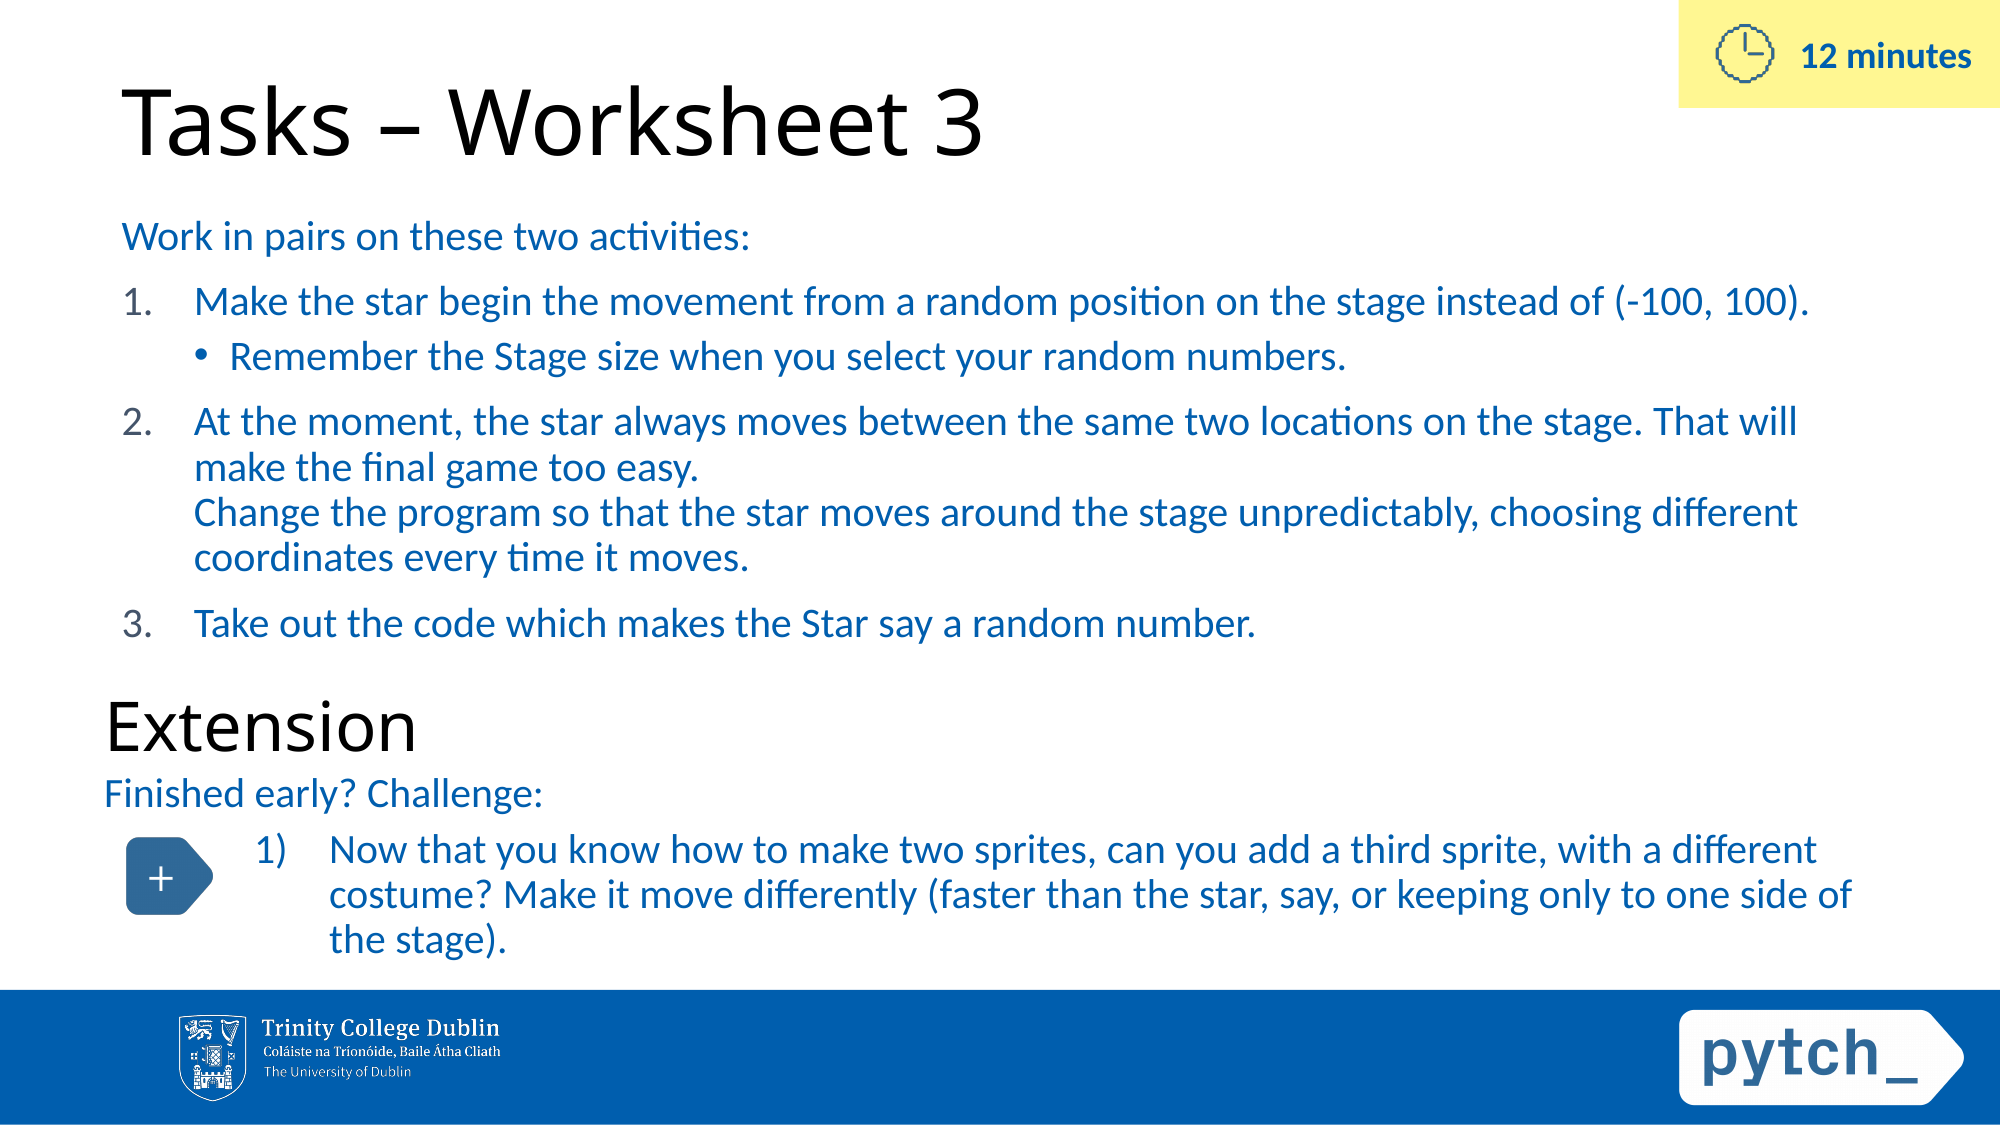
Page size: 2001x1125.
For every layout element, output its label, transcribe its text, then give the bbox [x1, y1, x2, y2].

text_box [1678, 0, 2000, 108]
list Work in pairs on these two activities: Make the star begin the movement from a random position on the stage instead of (-100, 100). Remember the Stage size when you select your random numbers. At the moment, the star always moves between the same two locations on the stage. That will make the final game too easy. Change the program so that the star moves around the stage unpredictably, choosing different coordinates every time it moves. Take out the code which makes the Star say a random number. [106, 206, 1911, 655]
picture [1590, 894, 2001, 1125]
picture [178, 1014, 502, 1102]
text_box Finished early? Challenge: Now that you know how to make two sprites, can you add a third sprite, with a different costume? Make it move differently (faster than the star, say, or keeping only to one side of the stage). [89, 764, 1911, 989]
title Tasks – Worksheet 3 [106, 17, 1832, 206]
picture [97, 803, 242, 949]
text_box Extension [89, 684, 1815, 764]
